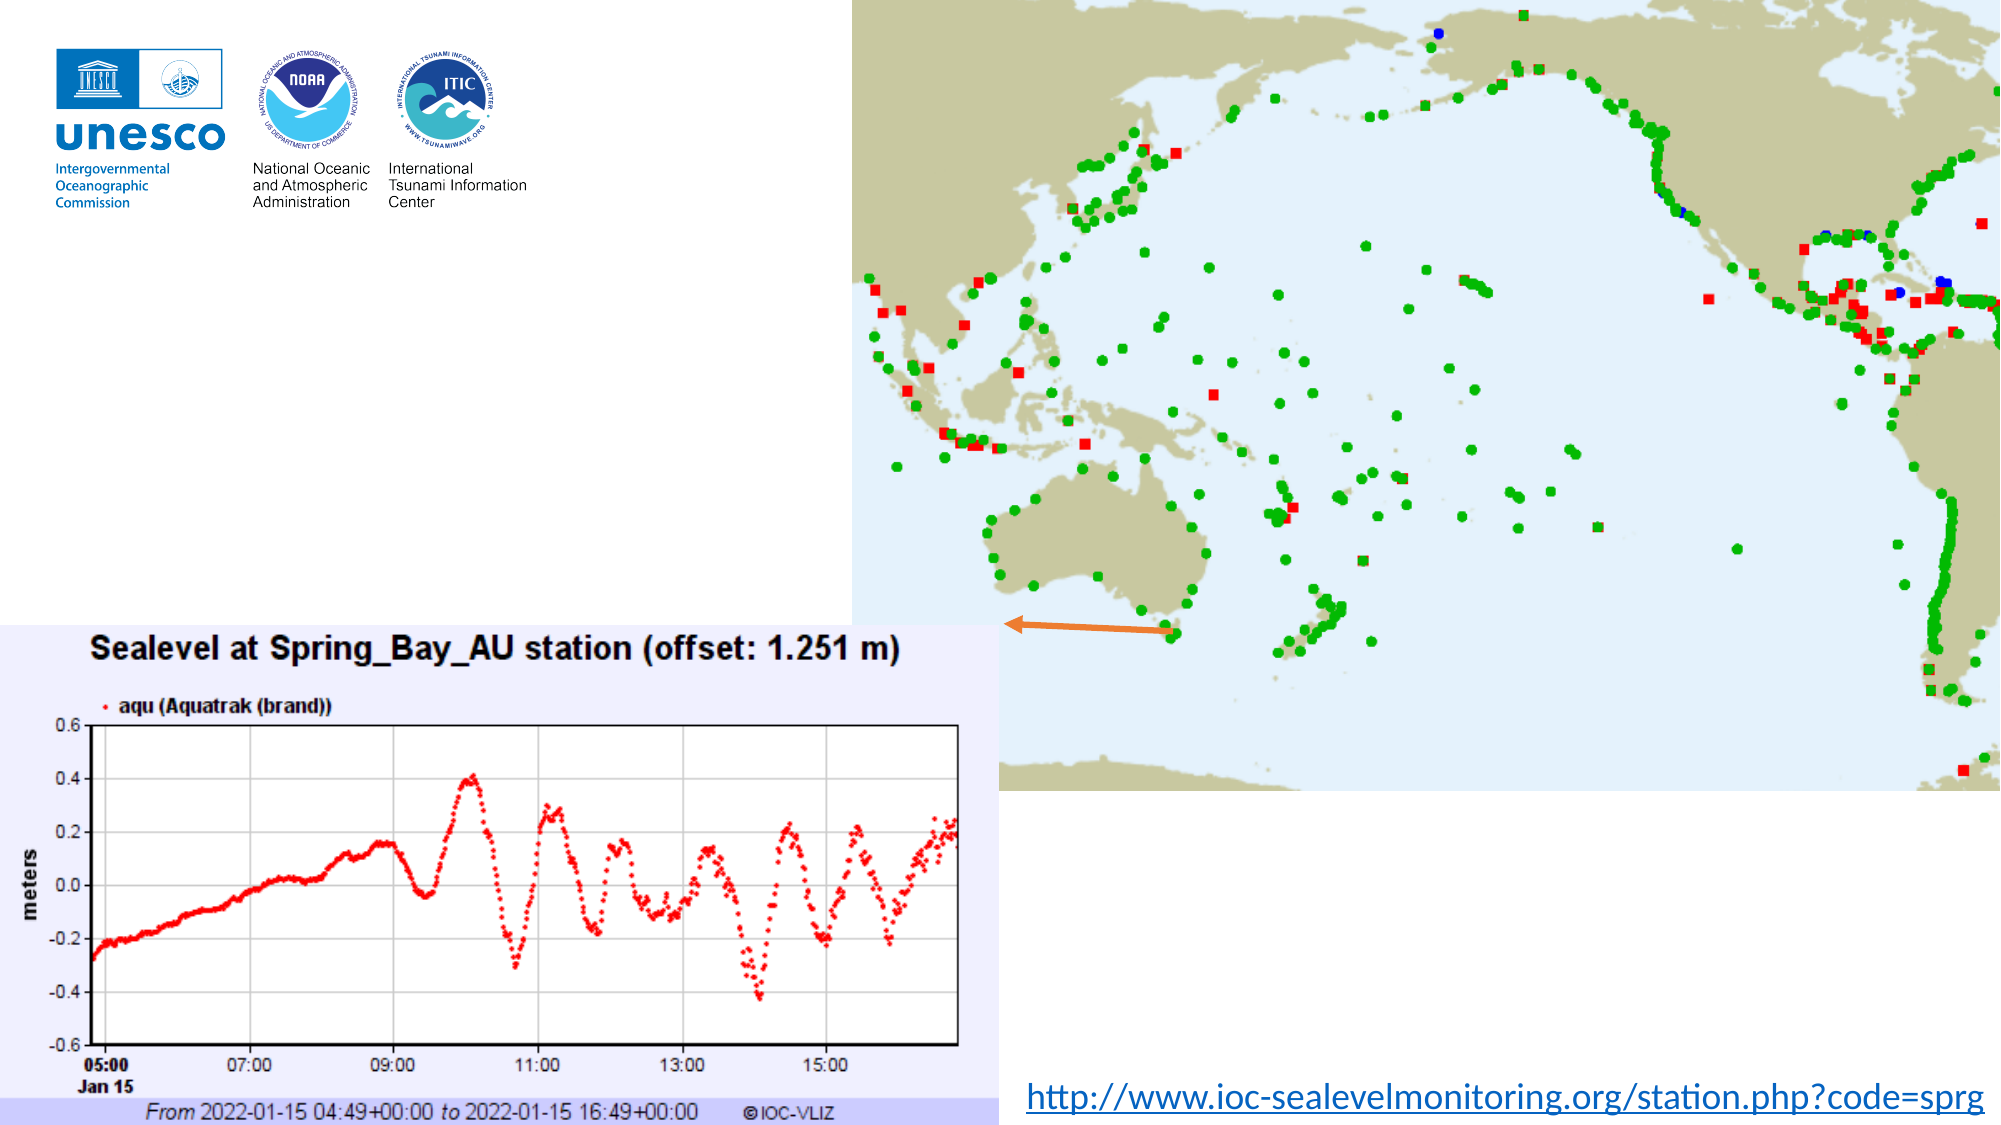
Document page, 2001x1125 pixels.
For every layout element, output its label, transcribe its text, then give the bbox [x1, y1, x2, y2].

picture [0, 0, 2000, 1125]
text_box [1003, 623, 1174, 632]
text_box http://www.ioc-sealevelmonitoring.org/station.php?code=sprg [999, 1064, 2000, 1125]
picture [43, 35, 527, 221]
